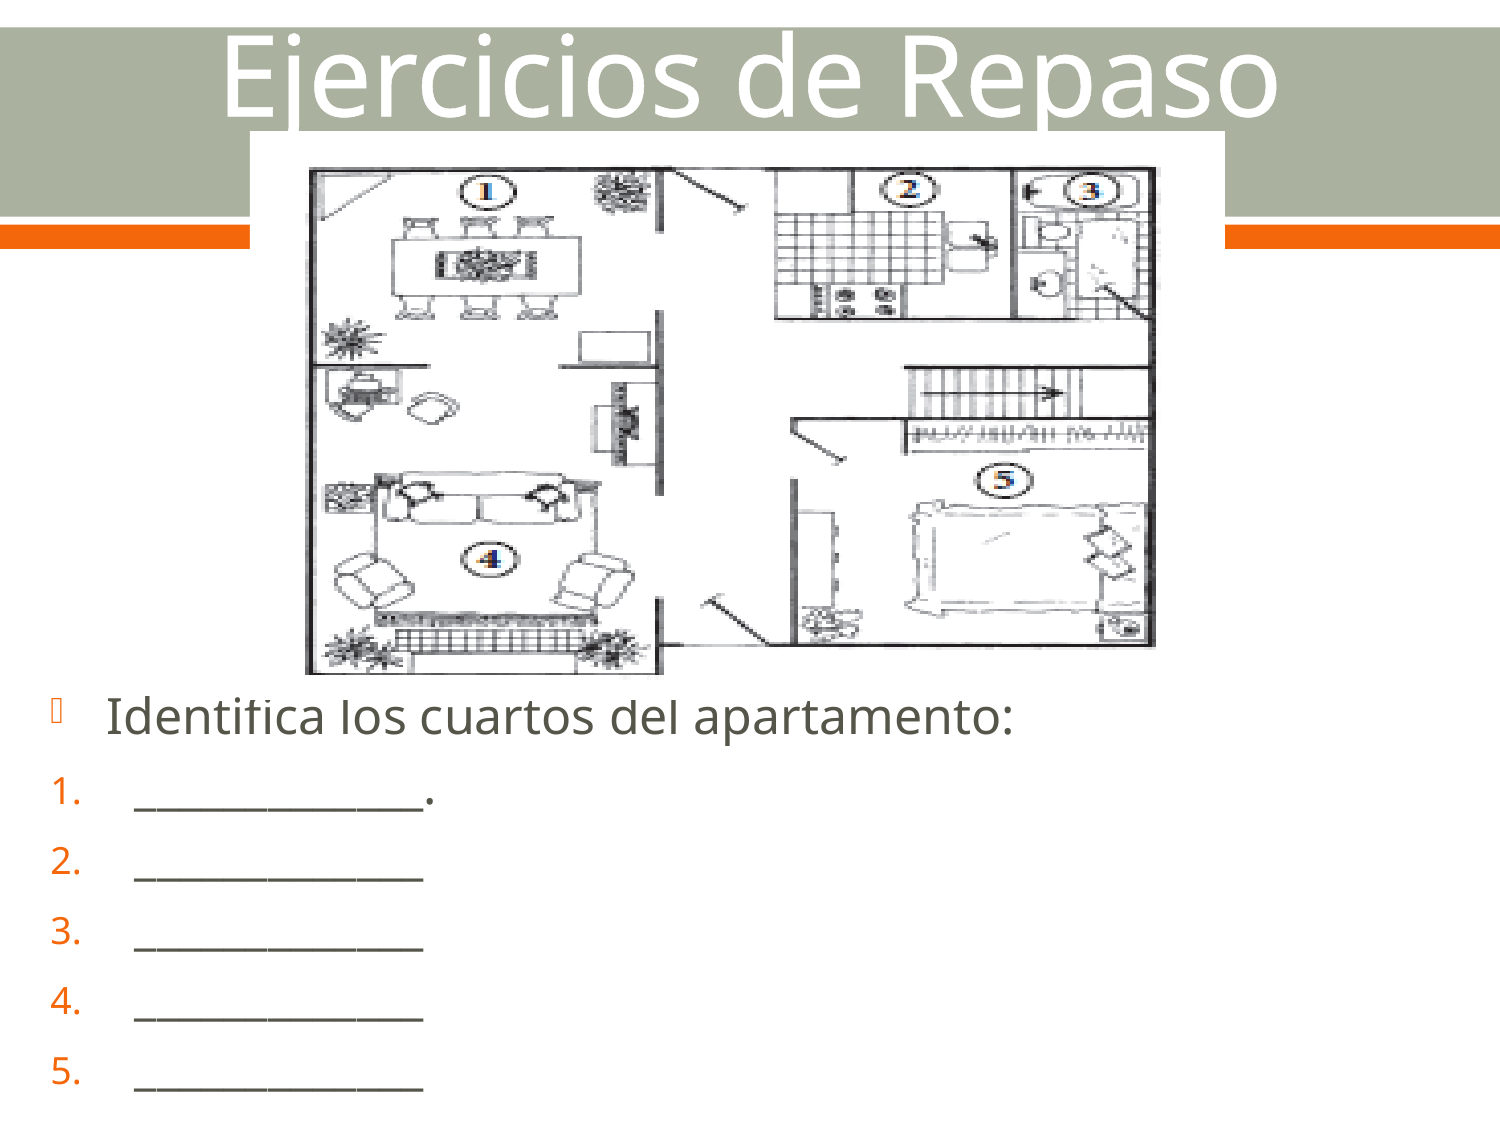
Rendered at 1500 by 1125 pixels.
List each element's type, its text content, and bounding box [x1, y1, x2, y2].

title Ejercicios de Repaso [75, 0, 1425, 163]
text_box Identifica los cuartos del apartamento: _____________. _____________ _____________ _____________ _____________ [35, 676, 1499, 1125]
picture [249, 131, 1226, 701]
